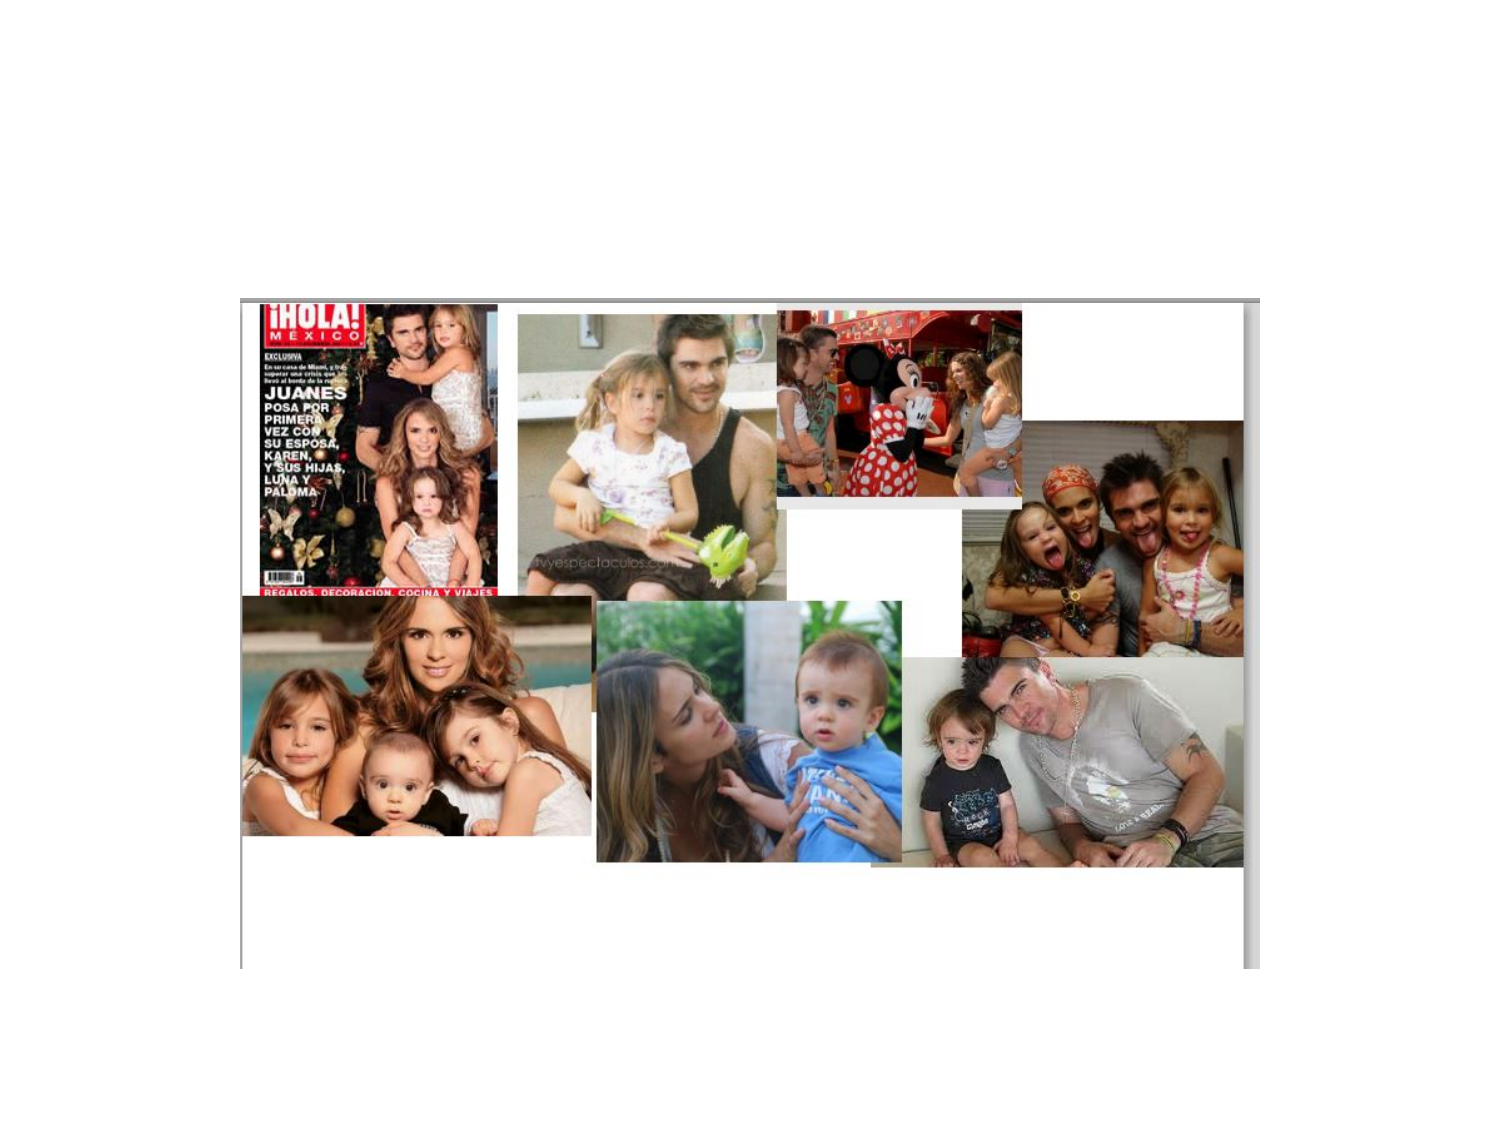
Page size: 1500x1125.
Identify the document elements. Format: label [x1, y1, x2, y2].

list [240, 298, 1260, 969]
